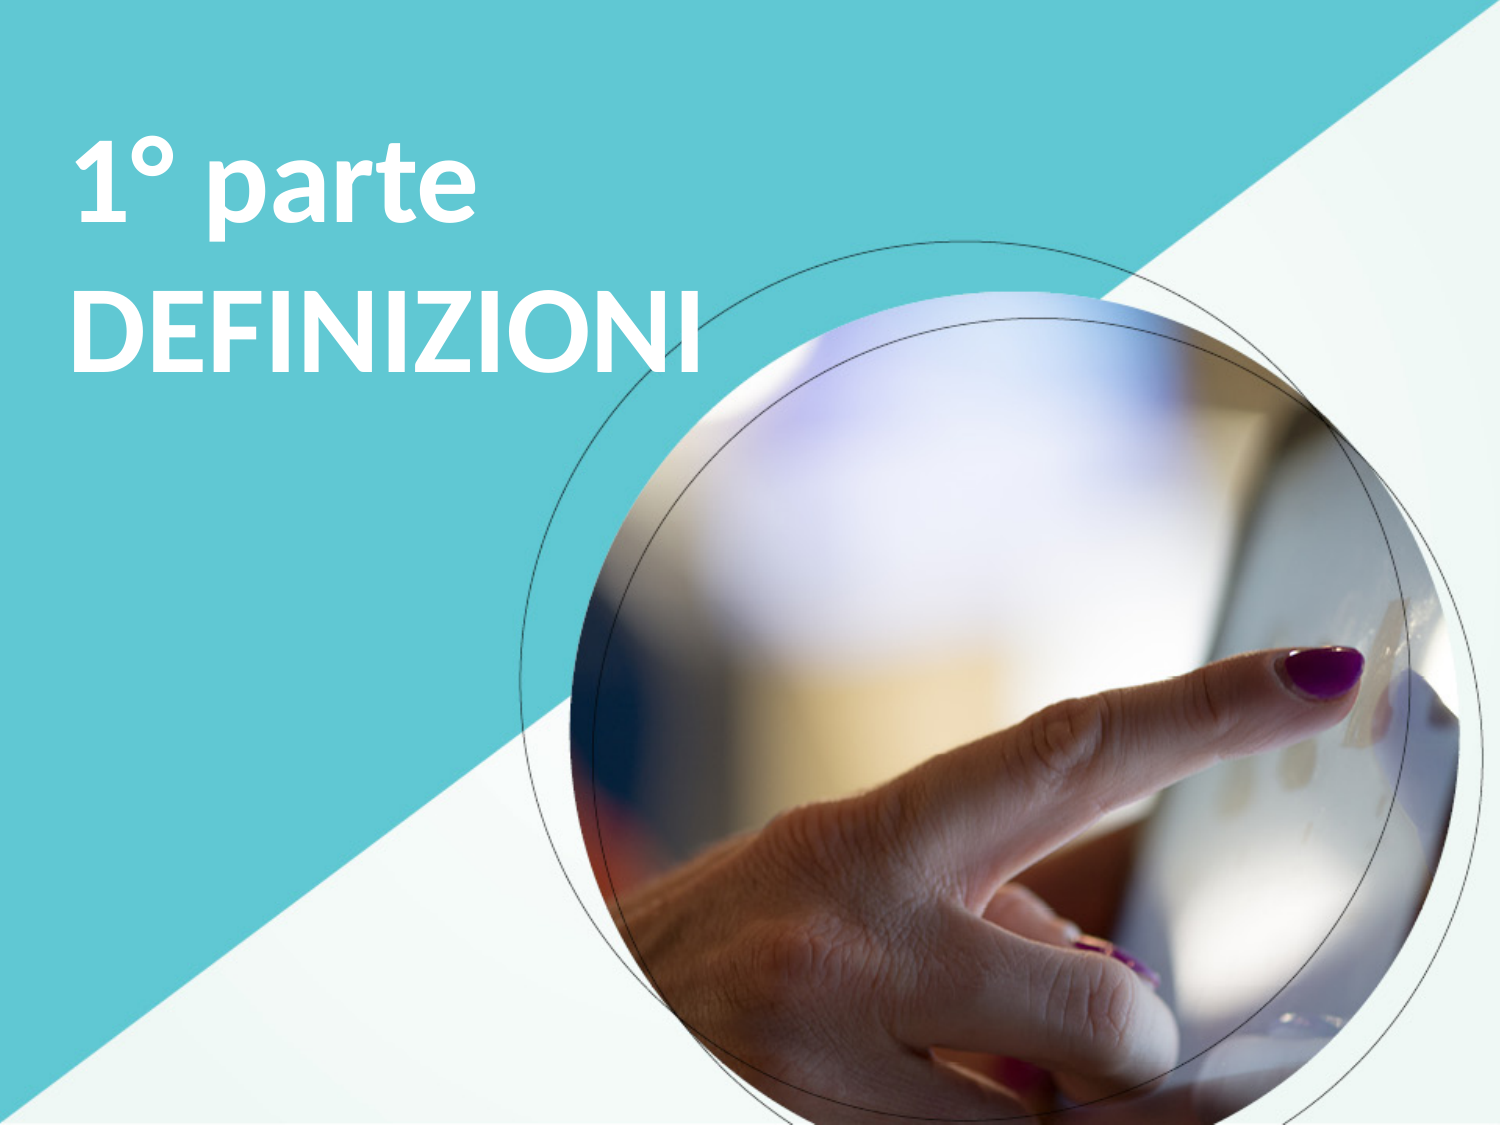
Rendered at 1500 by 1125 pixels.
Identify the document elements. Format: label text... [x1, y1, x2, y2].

text_box 1° parte DEFINIZIONI [53, 89, 798, 405]
picture [0, 0, 1500, 1125]
